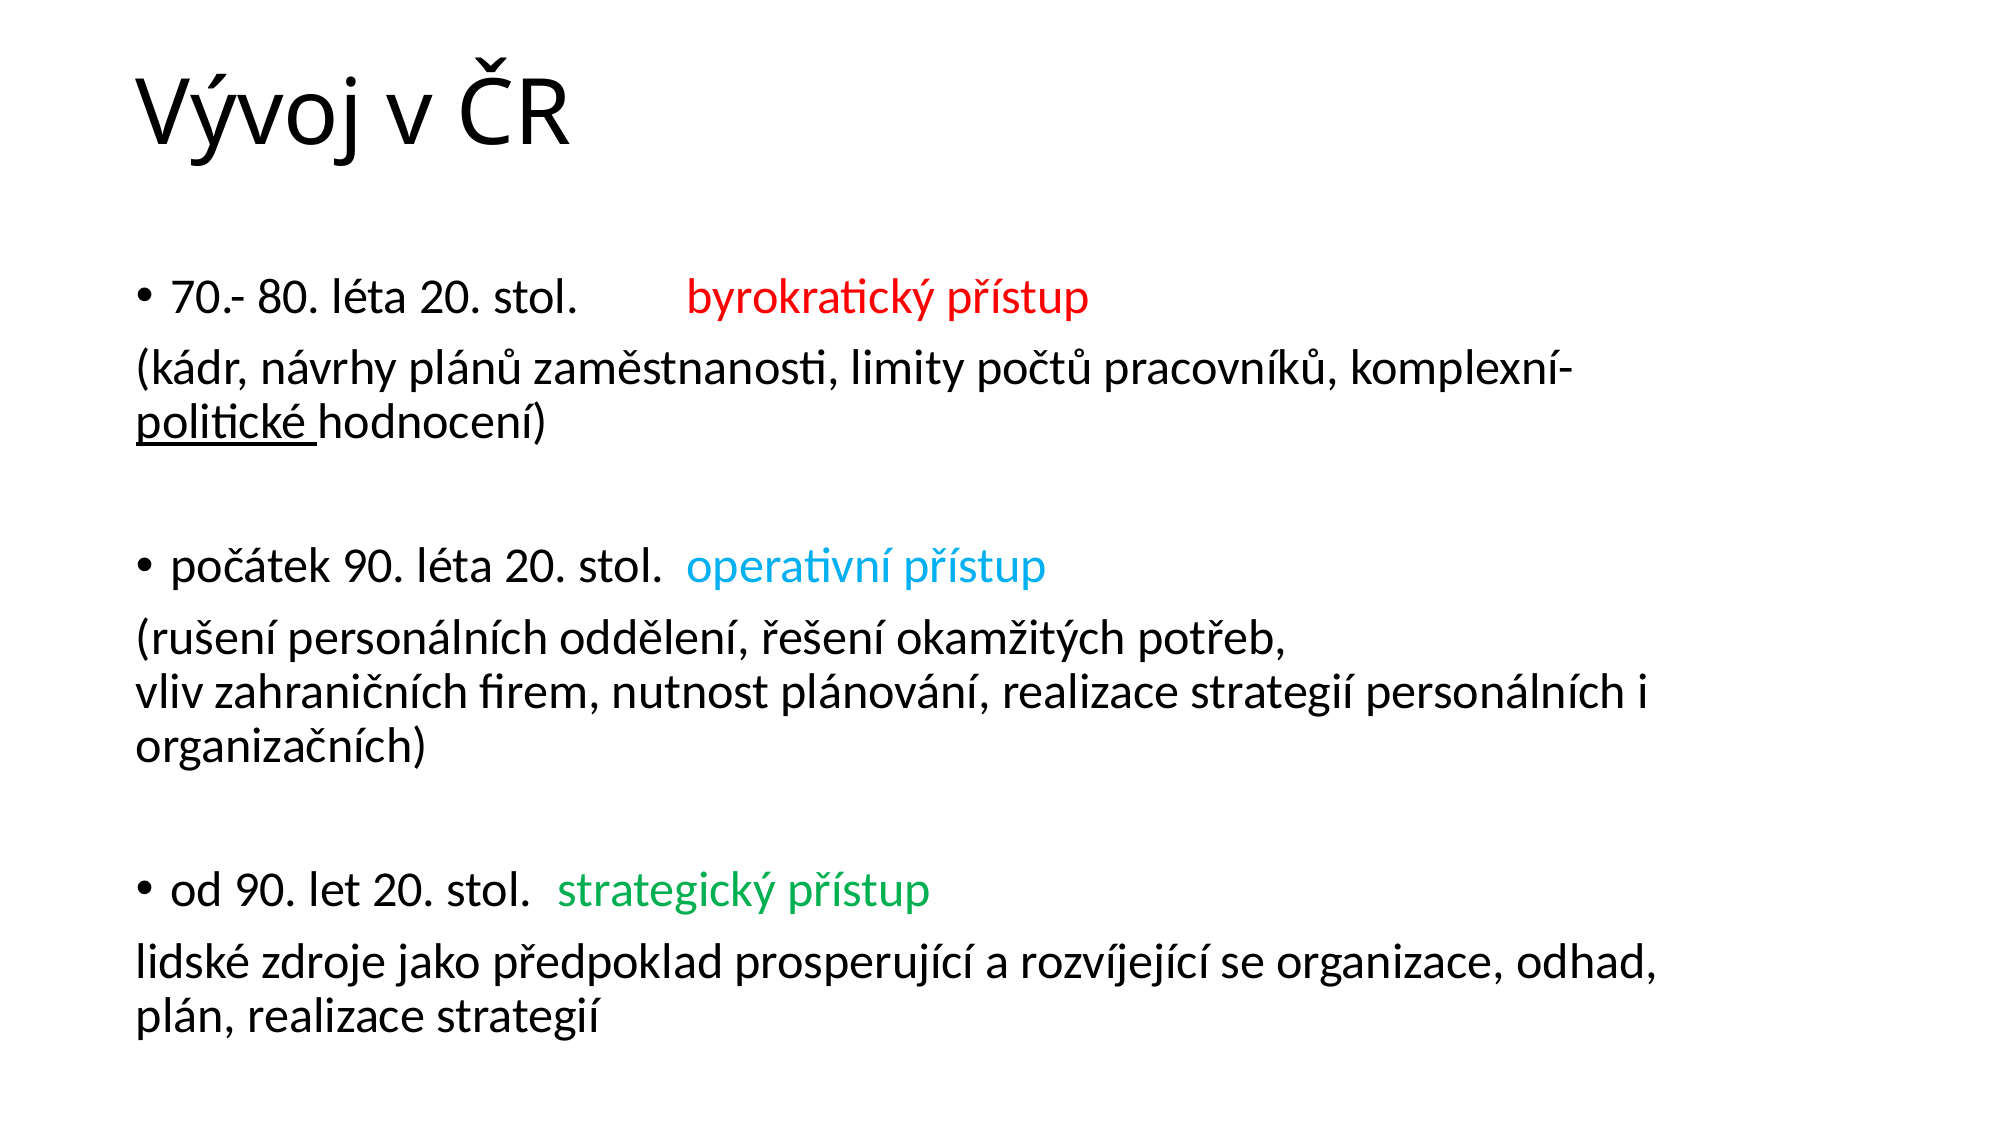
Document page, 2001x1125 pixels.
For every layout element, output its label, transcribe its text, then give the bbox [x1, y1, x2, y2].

title Vývoj v ČR [120, 45, 1675, 185]
list 70.- 80. léta 20. stol. byrokratický přístup (kádr, návrhy plánů zaměstnanosti, limity počtů pracovníků, komplexní-politické hodnocení) počátek 90. léta 20. stol. operativní přístup (rušení personálních oddělení, řešení okamžitých potřeb, vliv zahraničních firem, nutnost plánování, realizace strategií personálních i organizačních) od 90. let 20. stol. strategický přístup lidské zdroje jako předpoklad prosperující a rozvíjející se organizace, odhad, plán, realizace strategií [120, 262, 1675, 1059]
